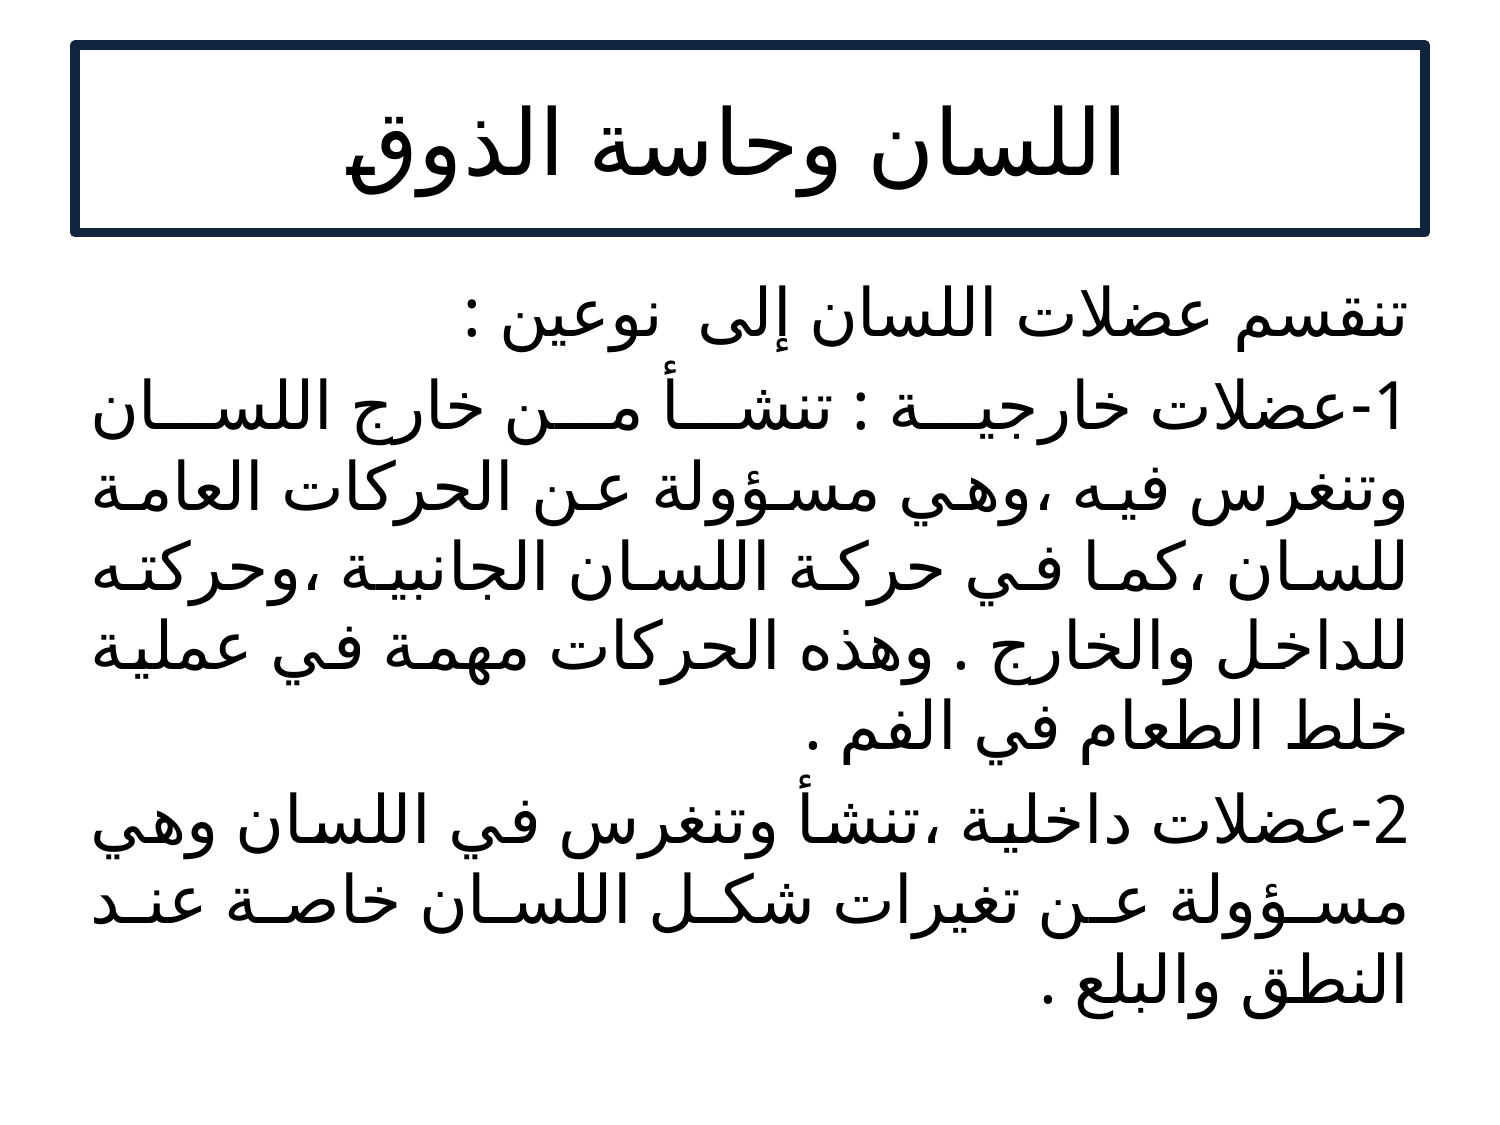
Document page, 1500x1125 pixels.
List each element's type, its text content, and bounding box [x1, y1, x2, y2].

title اللسان وحاسة الذوق [75, 45, 1425, 233]
list تنقسم عضلات اللسان إلى نوعين : 1-عضلات خارجية : تنشأ من خارج اللسان وتنغرس فيه ،وهي مسؤولة عن الحركات العامة للسان ،كما في حركة اللسان الجانبية ،وحركته للداخل والخارج . وهذه الحركات مهمة في عملية خلط الطعام في الفم . 2-عضلات داخلية ،تنشأ وتنغرس في اللسان وهي مسؤولة عن تغيرات شكل اللسان خاصة عند النطق والبلع . [75, 262, 1425, 1005]
